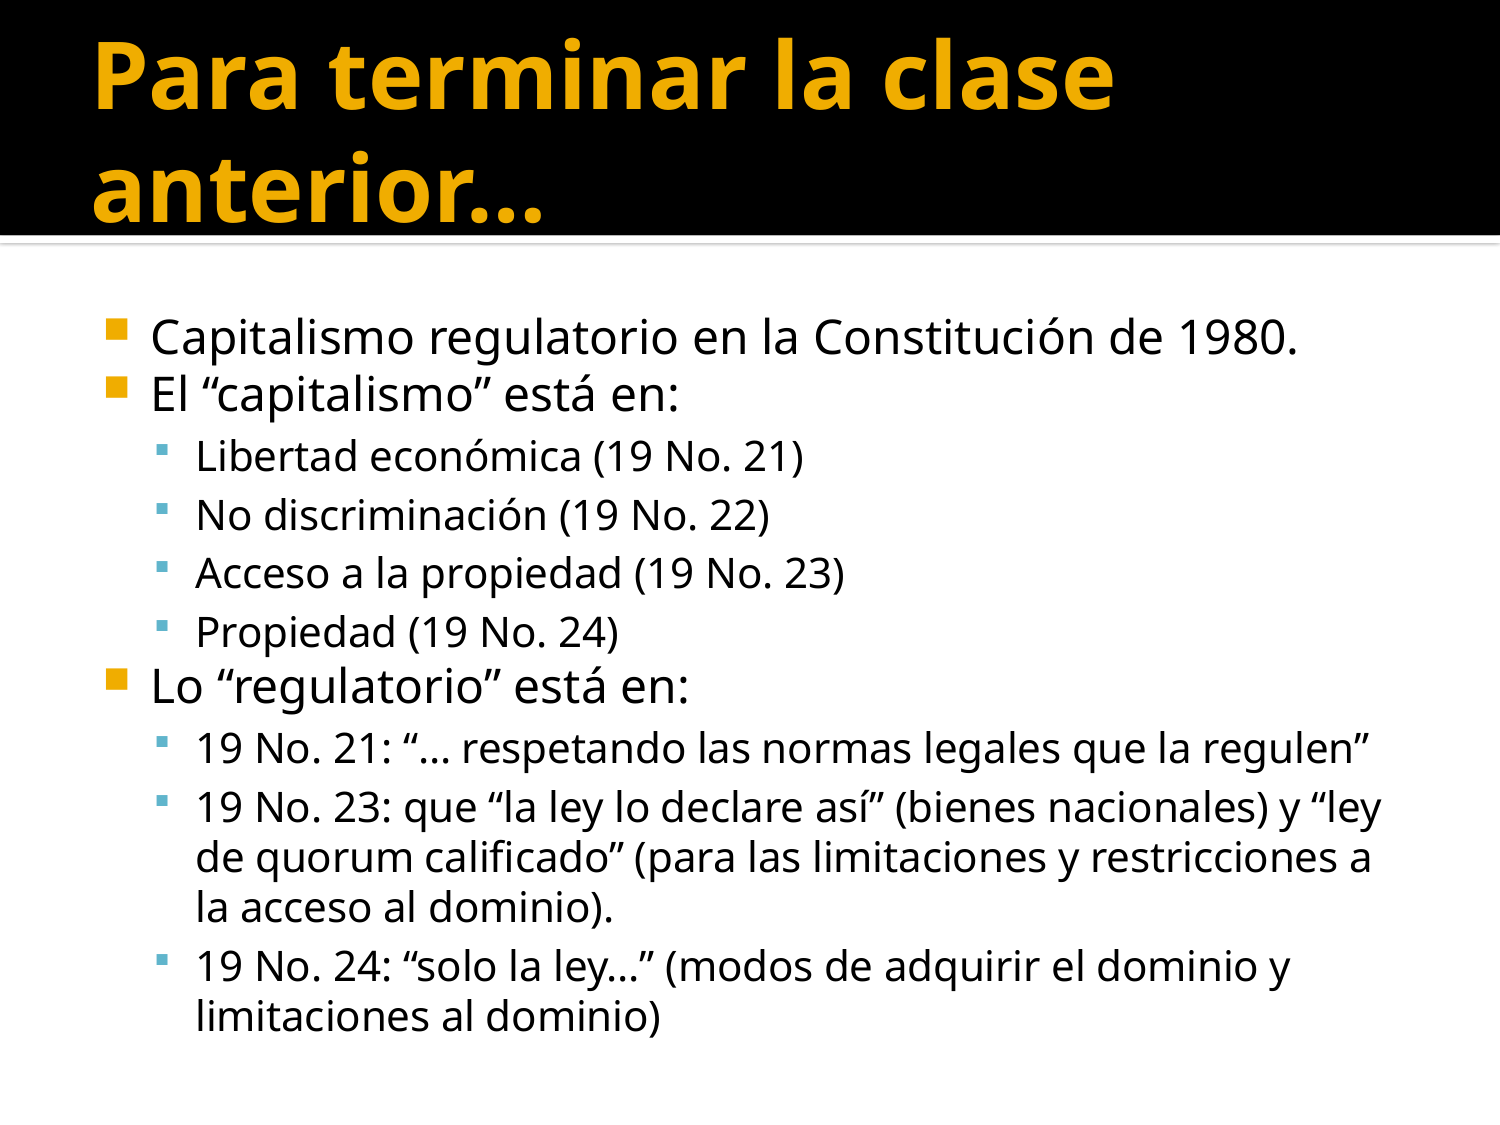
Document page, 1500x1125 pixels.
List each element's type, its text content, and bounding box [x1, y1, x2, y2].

list Capitalismo regulatorio en la Constitución de 1980. El “capitalismo” está en: Libertad económica (19 No. 21) No discriminación (19 No. 22) Acceso a la propiedad (19 No. 23) Propiedad (19 No. 24) Lo “regulatorio” está en: 19 No. 21: “… respetando las normas legales que la regulen” 19 No. 23: que “la ley lo declare así” (bienes nacionales) y “ley de quorum calificado” (para las limitaciones y restricciones a la acceso al dominio). 19 No. 24: “solo la ley…” (modos de adquirir el dominio y limitaciones al dominio) [75, 291, 1425, 1050]
title Para terminar la clase anterior… [75, 25, 1425, 231]
